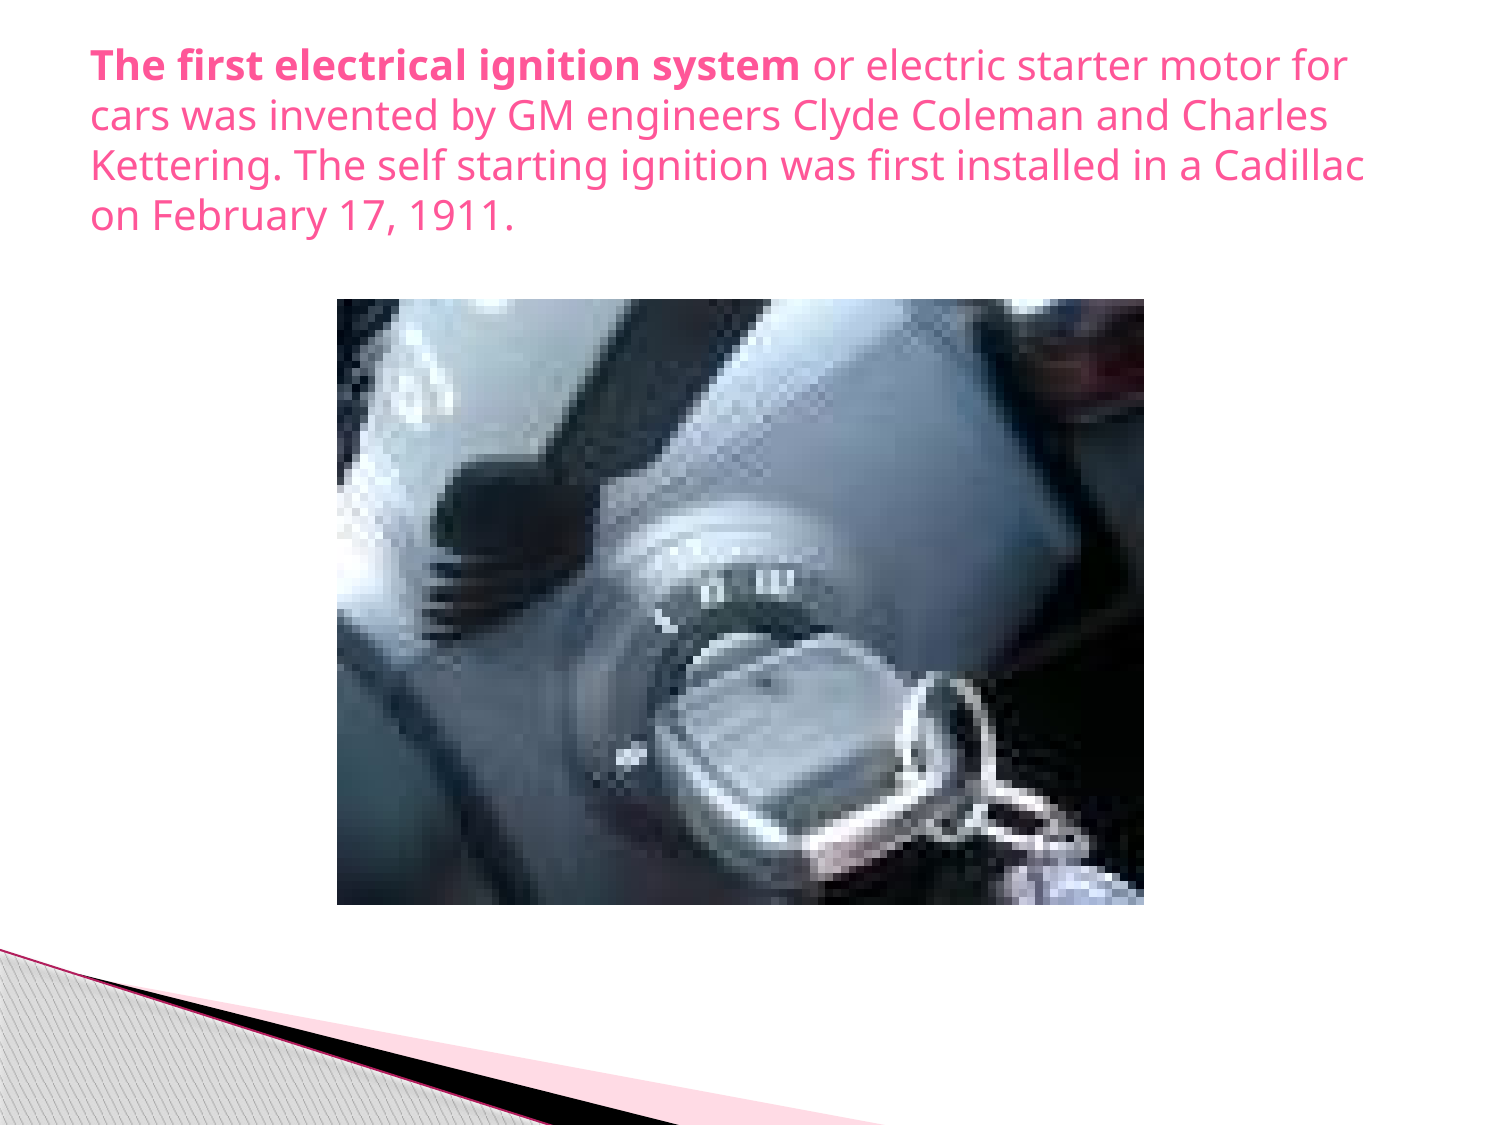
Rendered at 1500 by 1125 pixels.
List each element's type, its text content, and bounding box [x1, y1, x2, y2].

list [337, 299, 1144, 905]
title The first electrical ignition system or electric starter motor for cars was invented by GM engineers Clyde Coleman and Charles Kettering. The self starting ignition was first installed in a Cadillac on February 17, 1911. [75, 45, 1425, 233]
